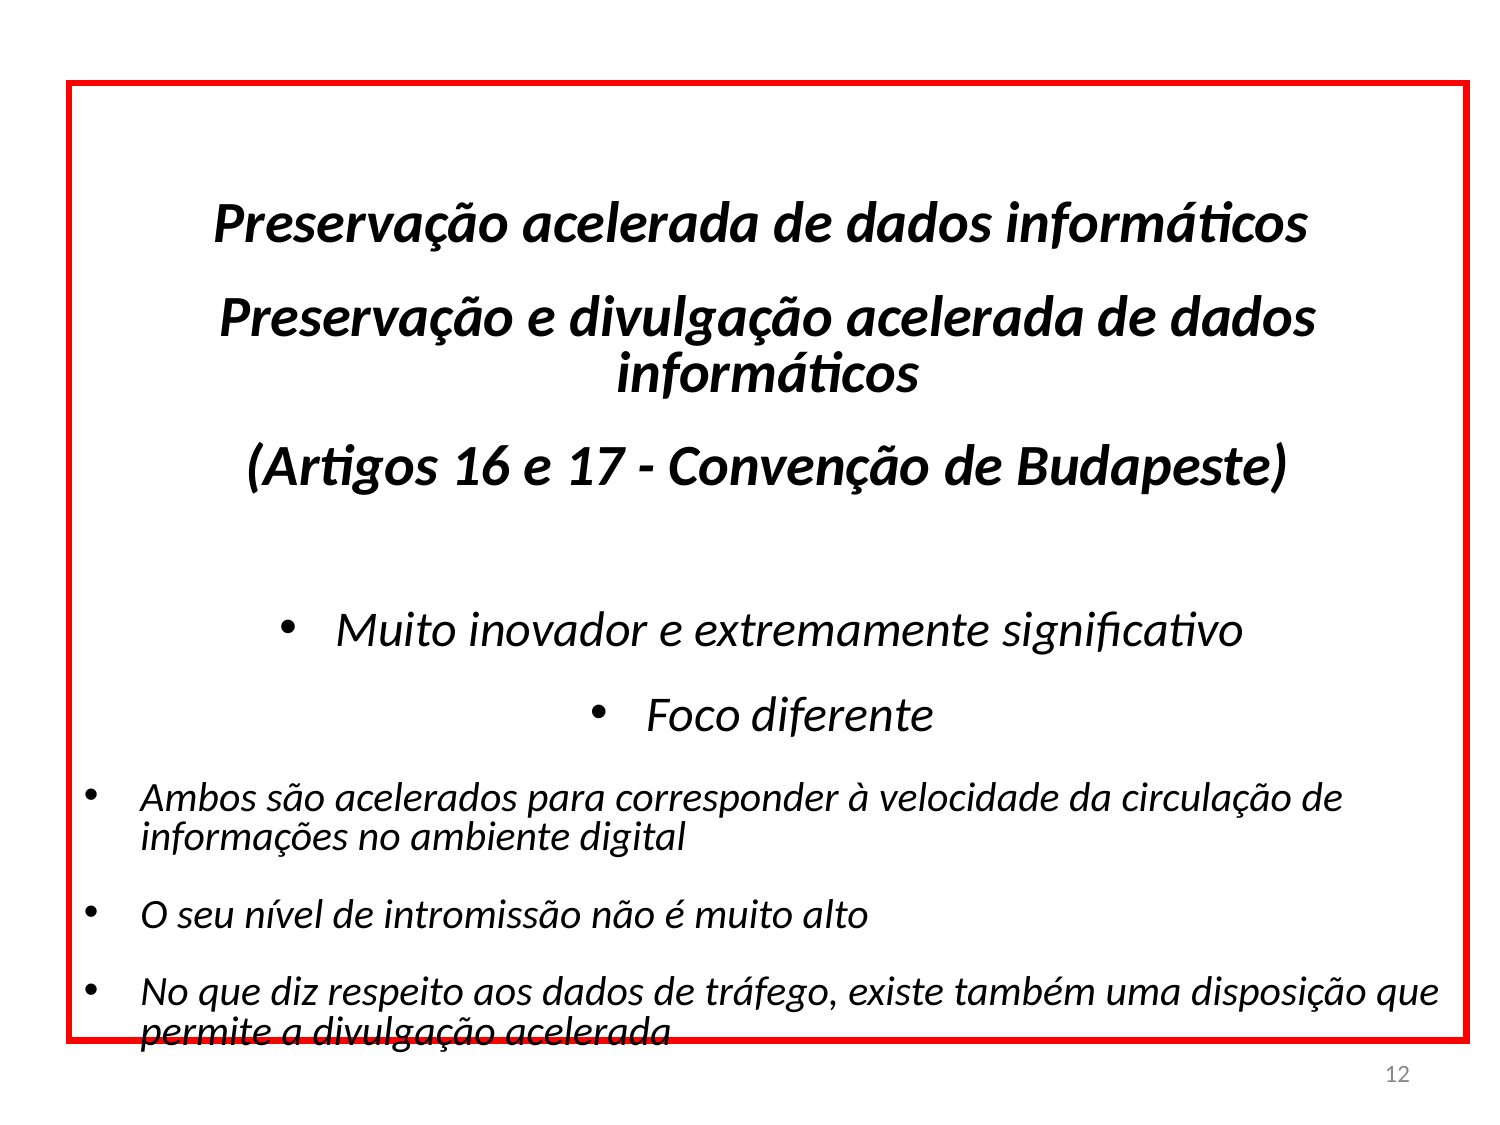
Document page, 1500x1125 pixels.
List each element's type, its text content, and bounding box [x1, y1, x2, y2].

list Preservação acelerada de dados informáticos Preservação e divulgação acelerada de dados informáticos (Artigos 16 e 17 - Convenção de Budapeste) Muito inovador e extremamente significativo Foco diferente Ambos são acelerados para corresponder à velocidade da circulação de informações no ambiente digital O seu nível de intromissão não é muito alto No que diz respeito aos dados de tráfego, existe também uma disposição que permite a divulgação acelerada [68, 82, 1467, 1041]
slide_number 12 [1074, 1042, 1425, 1103]
